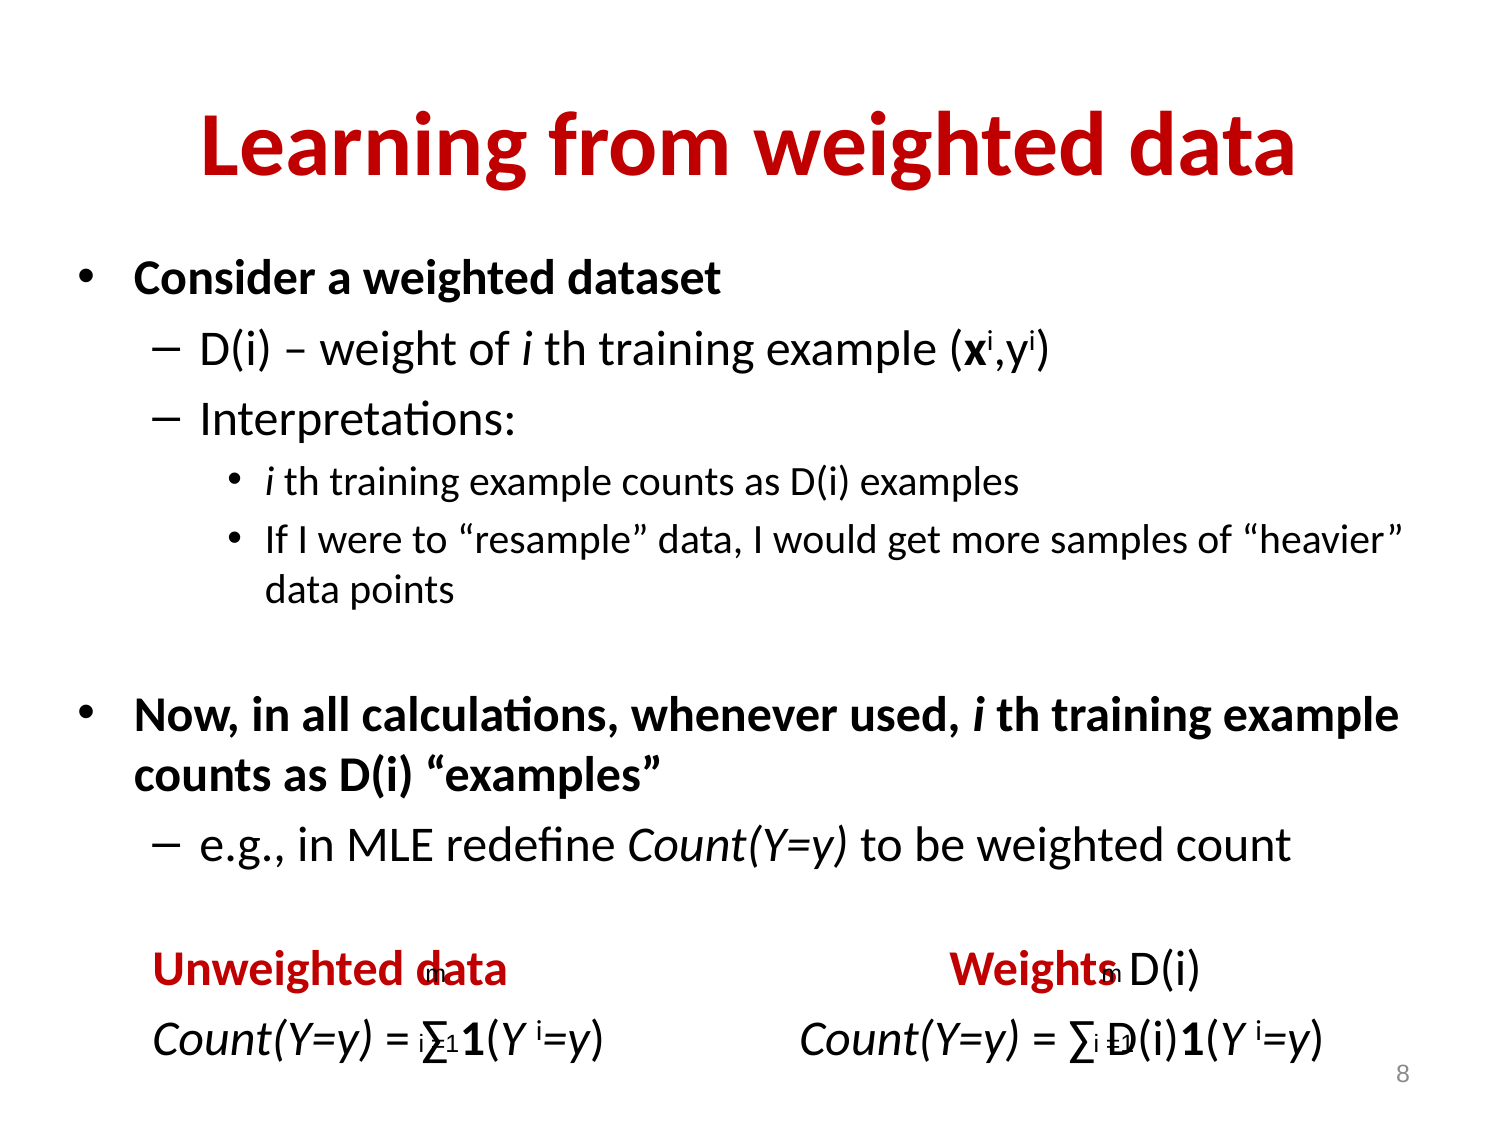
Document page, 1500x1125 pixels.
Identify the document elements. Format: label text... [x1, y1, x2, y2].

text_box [1078, 949, 1151, 1067]
slide_number 8 [1074, 1042, 1425, 1103]
title Learning from weighted data [75, 45, 1425, 233]
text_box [403, 949, 476, 1067]
list Consider a weighted dataset D(i) – weight of i th training example (xi,yi) Interpretations: i th training example counts as D(i) examples If I were to “resample” data, I would get more samples of “heavier” data points Now, in all calculations, whenever used, i th training example counts as D(i) “examples” e.g., in MLE redefine Count(Y=y) to be weighted count Unweighted data Weights D(i) Count(Y=y) = ∑ 1(Y i=y) Count(Y=y) = ∑ D(i)1(Y i=y) [62, 237, 1475, 1100]
